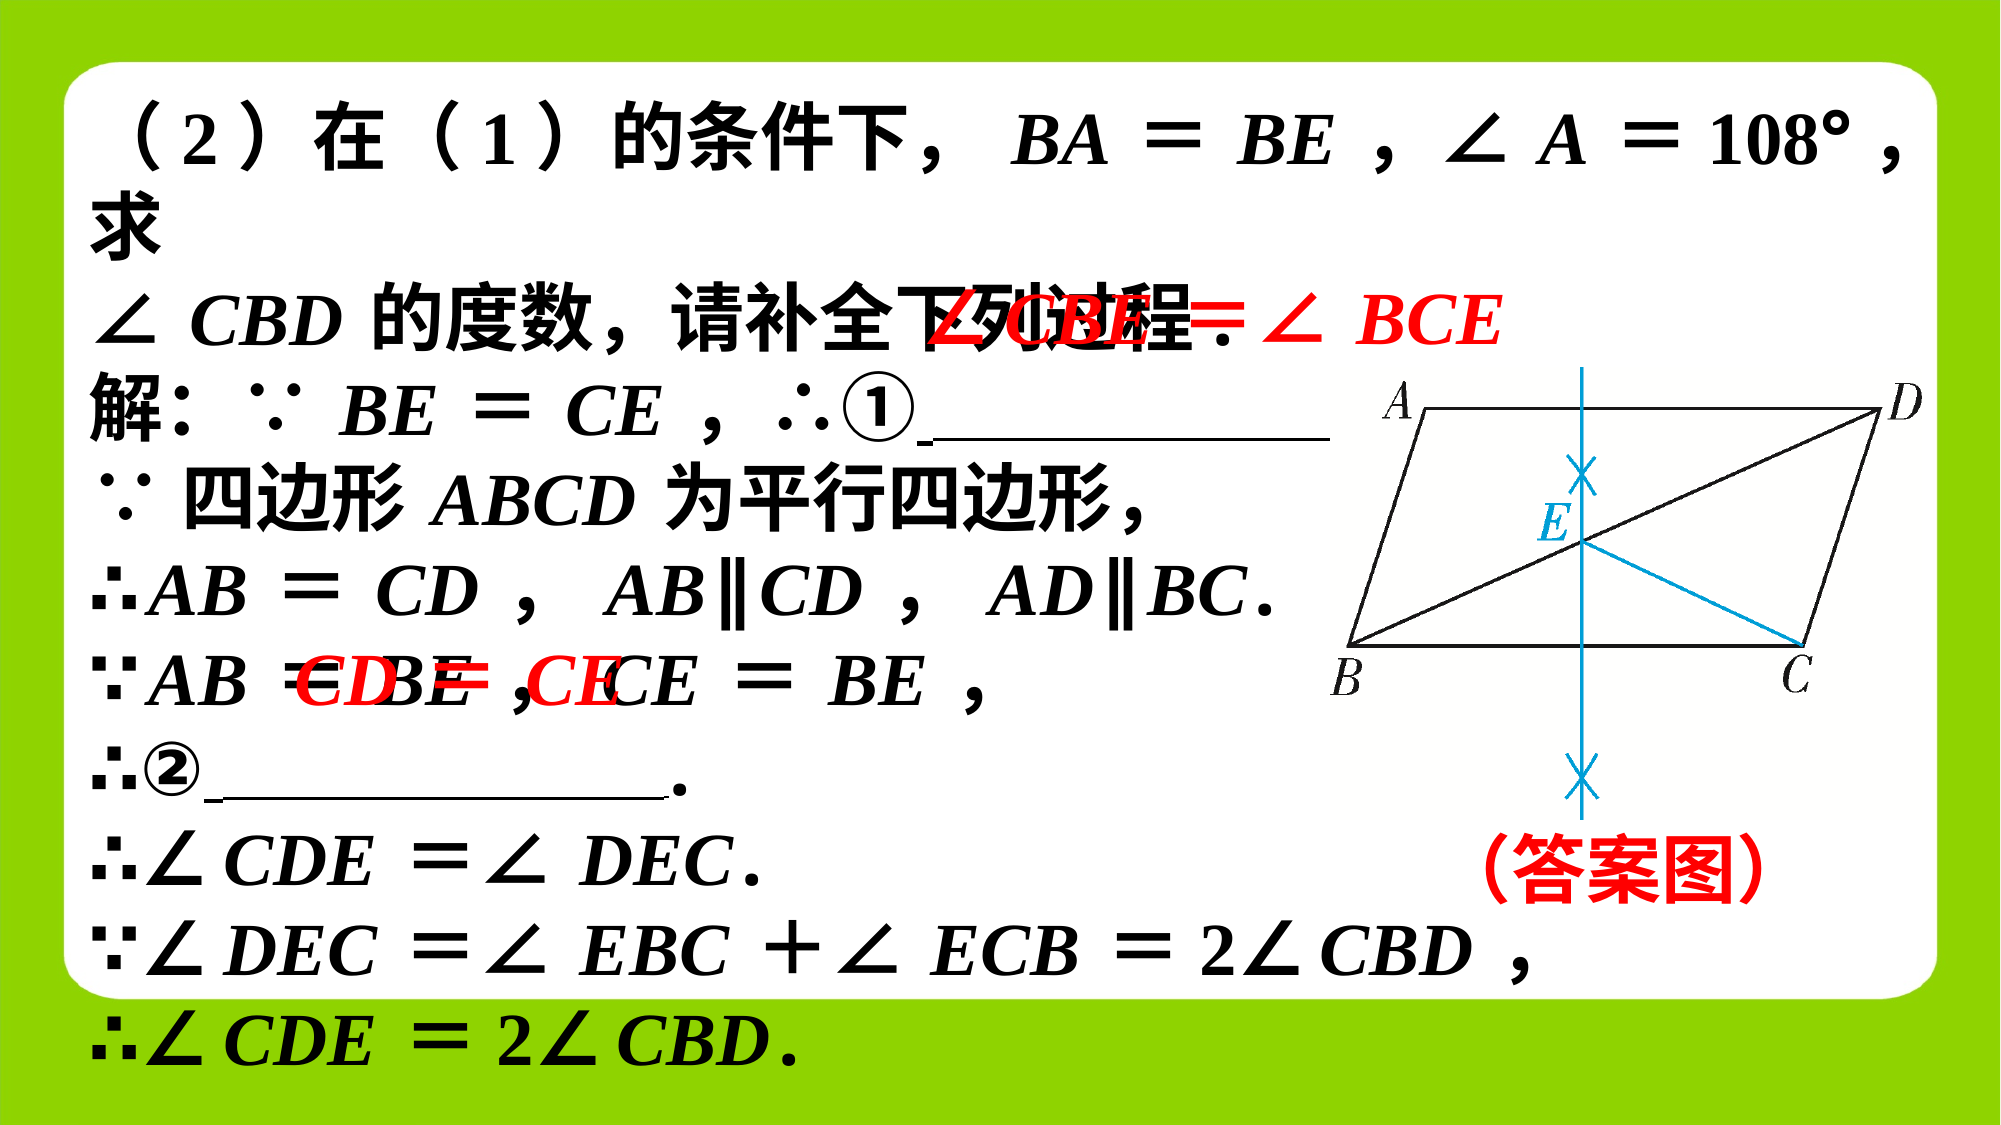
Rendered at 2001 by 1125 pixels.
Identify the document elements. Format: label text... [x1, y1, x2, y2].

text_box CD＝CE [279, 622, 688, 729]
picture [0, 0, 2001, 1125]
text_box （答案图） [1436, 822, 1817, 914]
text_box ∠CBE＝∠BCE [907, 262, 1569, 368]
text_box （2）在（1）的条件下，BA＝BE，∠A＝108°，求 ∠CBD的度数，请补全下列过程. 解：∵BE＝CE，∴① ⁠. ∵四边形ABCD为平行四边形， ∴AB＝CD，AB∥CD，AD∥BC. ∵AB＝BE，CE＝BE， ∴② ⁠. ∴∠CDE＝∠DEC. ∵∠DEC＝∠EBC＋∠ECB＝2∠CBD， ∴∠CDE＝2∠CBD. [88, 89, 1974, 908]
